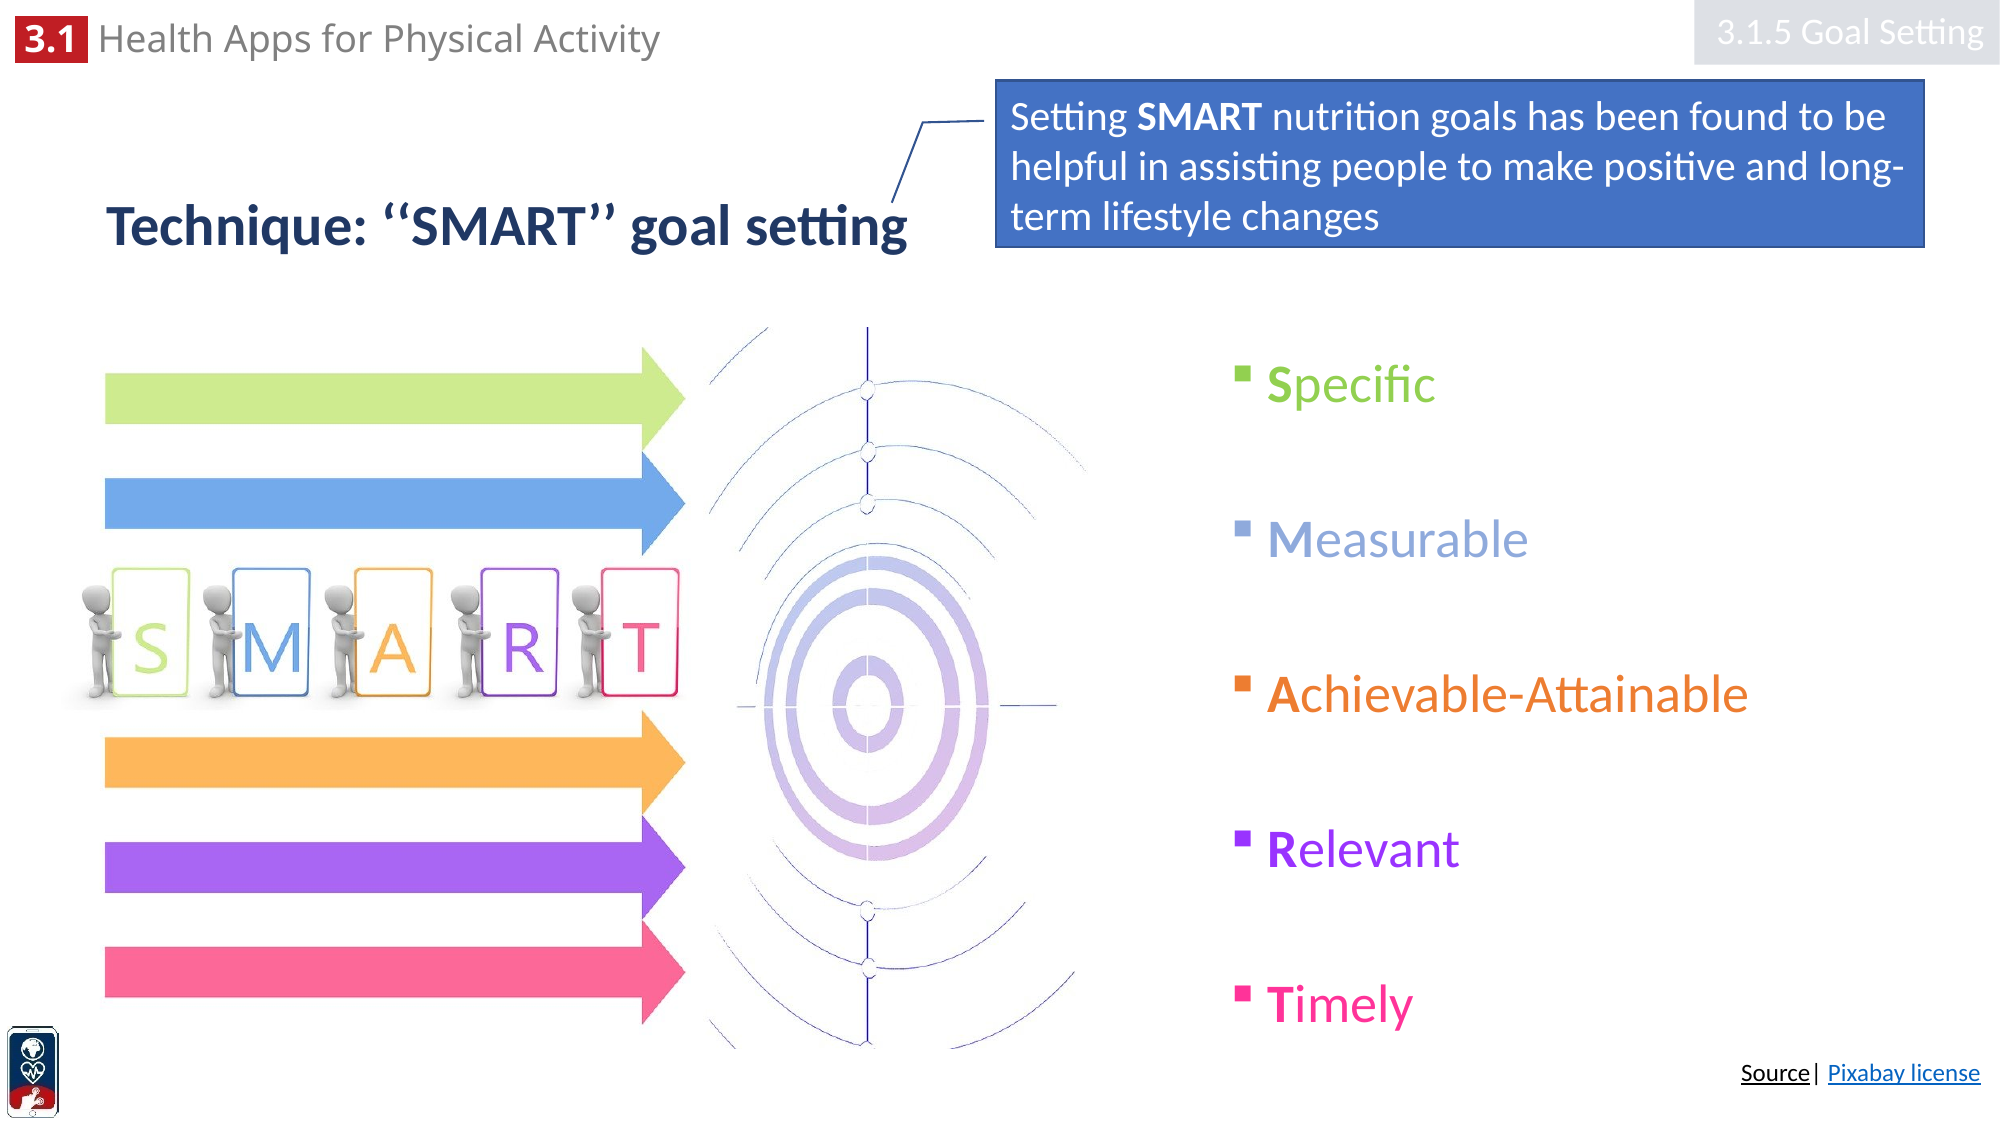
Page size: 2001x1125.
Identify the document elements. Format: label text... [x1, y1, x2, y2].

text_box Setting SMART nutrition goals has been found to be helpful in assisting people to make positive and long-term lifestyle changes [890, 119, 985, 204]
list Specific Measurable Achievable-Attainable Relevant Timely [1215, 341, 1924, 1029]
title Technique: ‘‘SMART’’ goal setting [91, 177, 1961, 276]
text_box Setting SMART nutrition goals has been found to be helpful in assisting people to make positive and long-term lifestyle changes [995, 79, 1925, 248]
text_box 3.1.5 Goal Setting [1694, 0, 2000, 65]
text_box Source| Pixabay license [1599, 1048, 1996, 1094]
picture [61, 327, 1088, 1049]
picture [7, 1026, 59, 1118]
